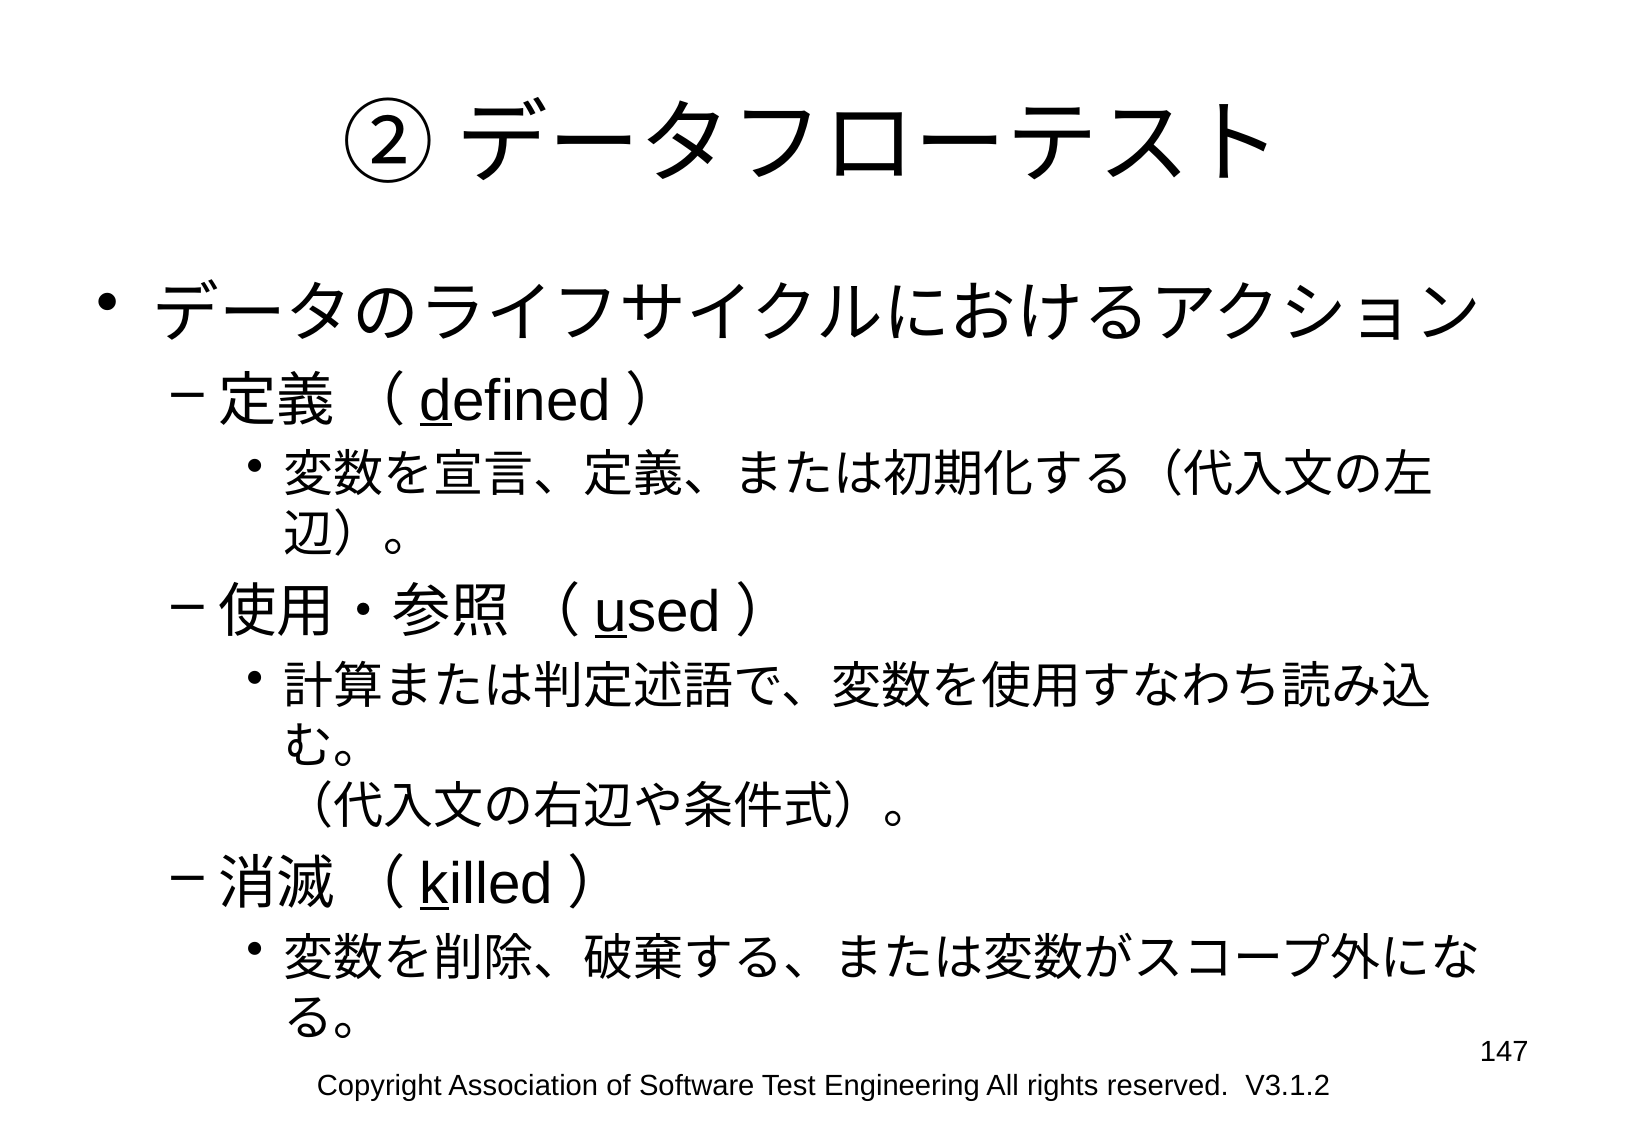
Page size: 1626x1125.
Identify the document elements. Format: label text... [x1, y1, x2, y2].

list データのライフサイクルにおけるアクション 定義 （defined） 変数を宣言、定義、または初期化する（代入文の左辺）。 使用・参照 （used） 計算または判定述語で、変数を使用すなわち読み込む。 （代入文の右辺や条件式）。 消滅 （killed） 変数を削除、破棄する、または変数がスコープ外になる。 [80, 262, 1544, 1006]
title ②データフローテスト [80, 44, 1544, 233]
slide_number 147 [1164, 1024, 1544, 1103]
footer Copyright Association of Software Test Engineering All rights reserved. V3.1.2 [233, 1058, 1416, 1103]
